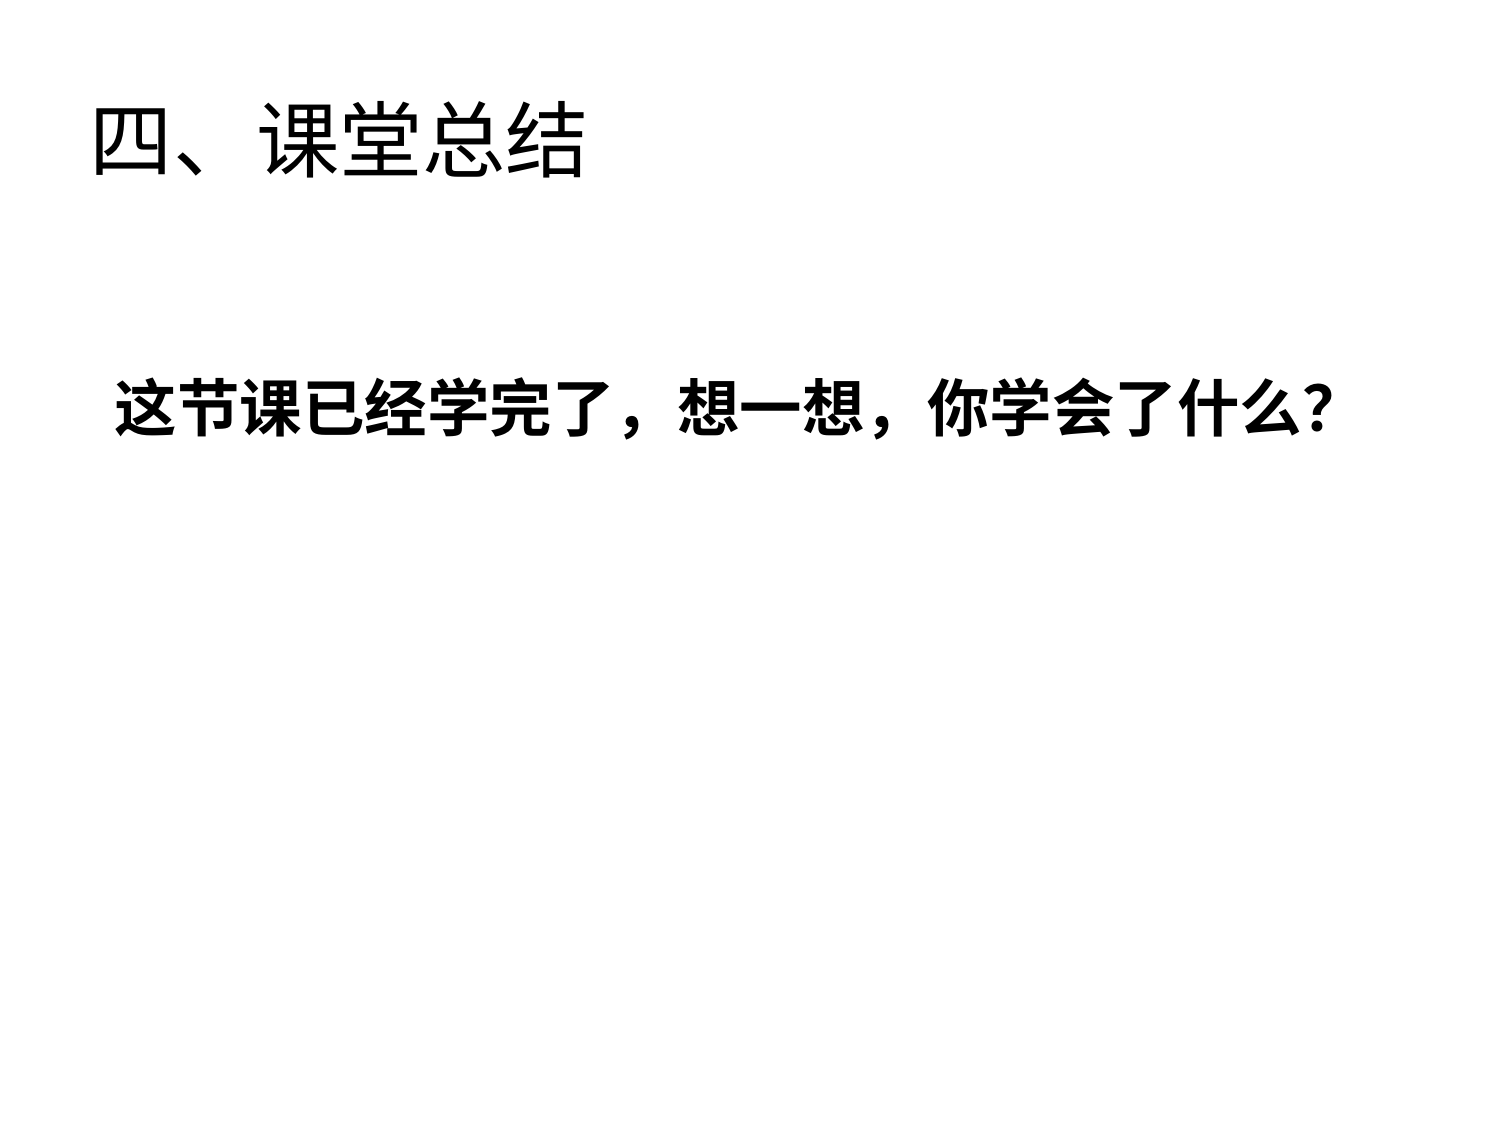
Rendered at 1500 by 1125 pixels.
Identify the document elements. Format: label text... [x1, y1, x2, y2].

text_box 四、课堂总结 [74, 68, 1081, 208]
text_box 这节课已经学完了，想一想，你学会了什么？ [100, 361, 1443, 457]
